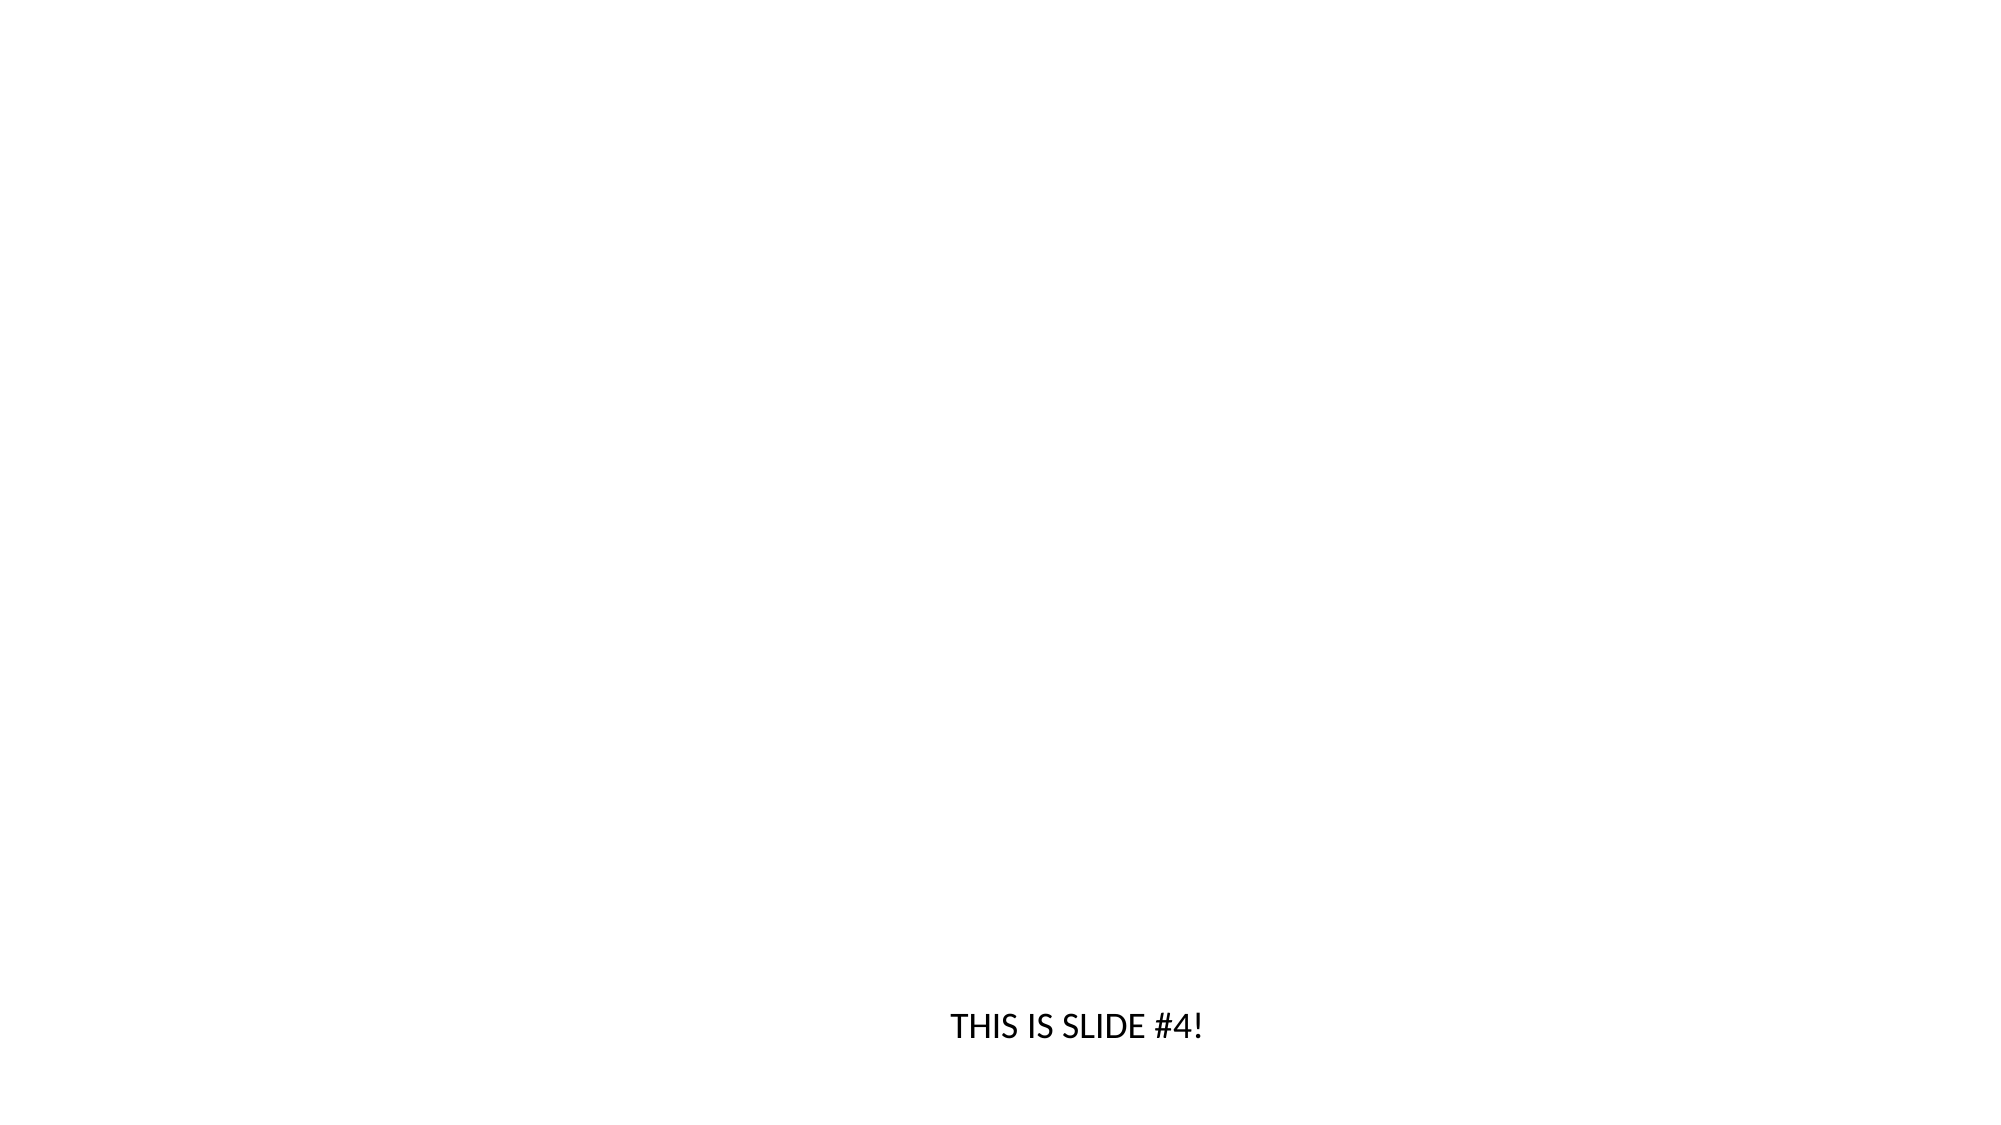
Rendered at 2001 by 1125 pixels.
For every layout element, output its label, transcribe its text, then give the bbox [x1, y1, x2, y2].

text_box THIS IS SLIDE #4! [935, 993, 1887, 1054]
